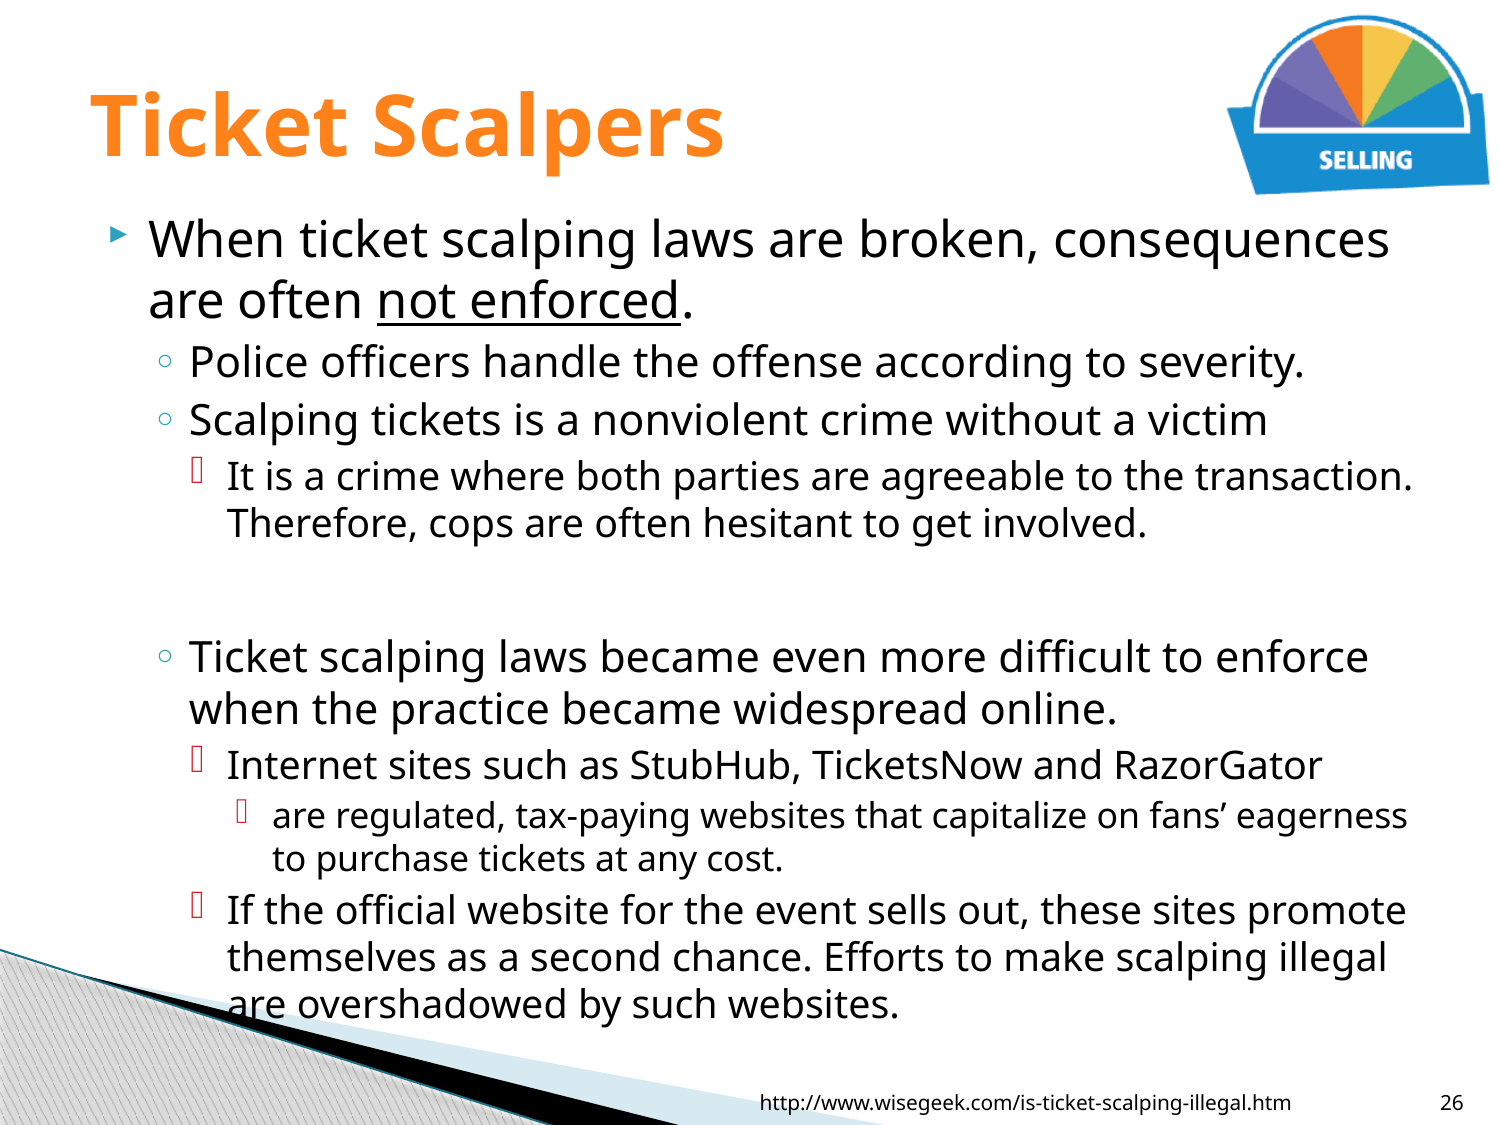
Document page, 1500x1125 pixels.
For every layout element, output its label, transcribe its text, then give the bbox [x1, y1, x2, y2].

list When ticket scalping laws are broken, consequences are often not enforced. Police officers handle the offense according to severity. Scalping tickets is a nonviolent crime without a victim It is a crime where both parties are agreeable to the transaction. Therefore, cops are often hesitant to get involved. Ticket scalping laws became even more difficult to enforce when the practice became widespread online. Internet sites such as StubHub, TicketsNow and RazorGator are regulated, tax-paying websites that capitalize on fans’ eagerness to purchase tickets at any cost. If the official website for the event sells out, these sites promote themselves as a second chance. Efforts to make scalping illegal are overshadowed by such websites. [75, 200, 1463, 1050]
picture [1213, 0, 1500, 213]
slide_number http://www.wisegeek.com/is-ticket-scalping-illegal.htm 26 [624, 1051, 1479, 1125]
title Ticket Scalpers [75, 45, 1207, 200]
